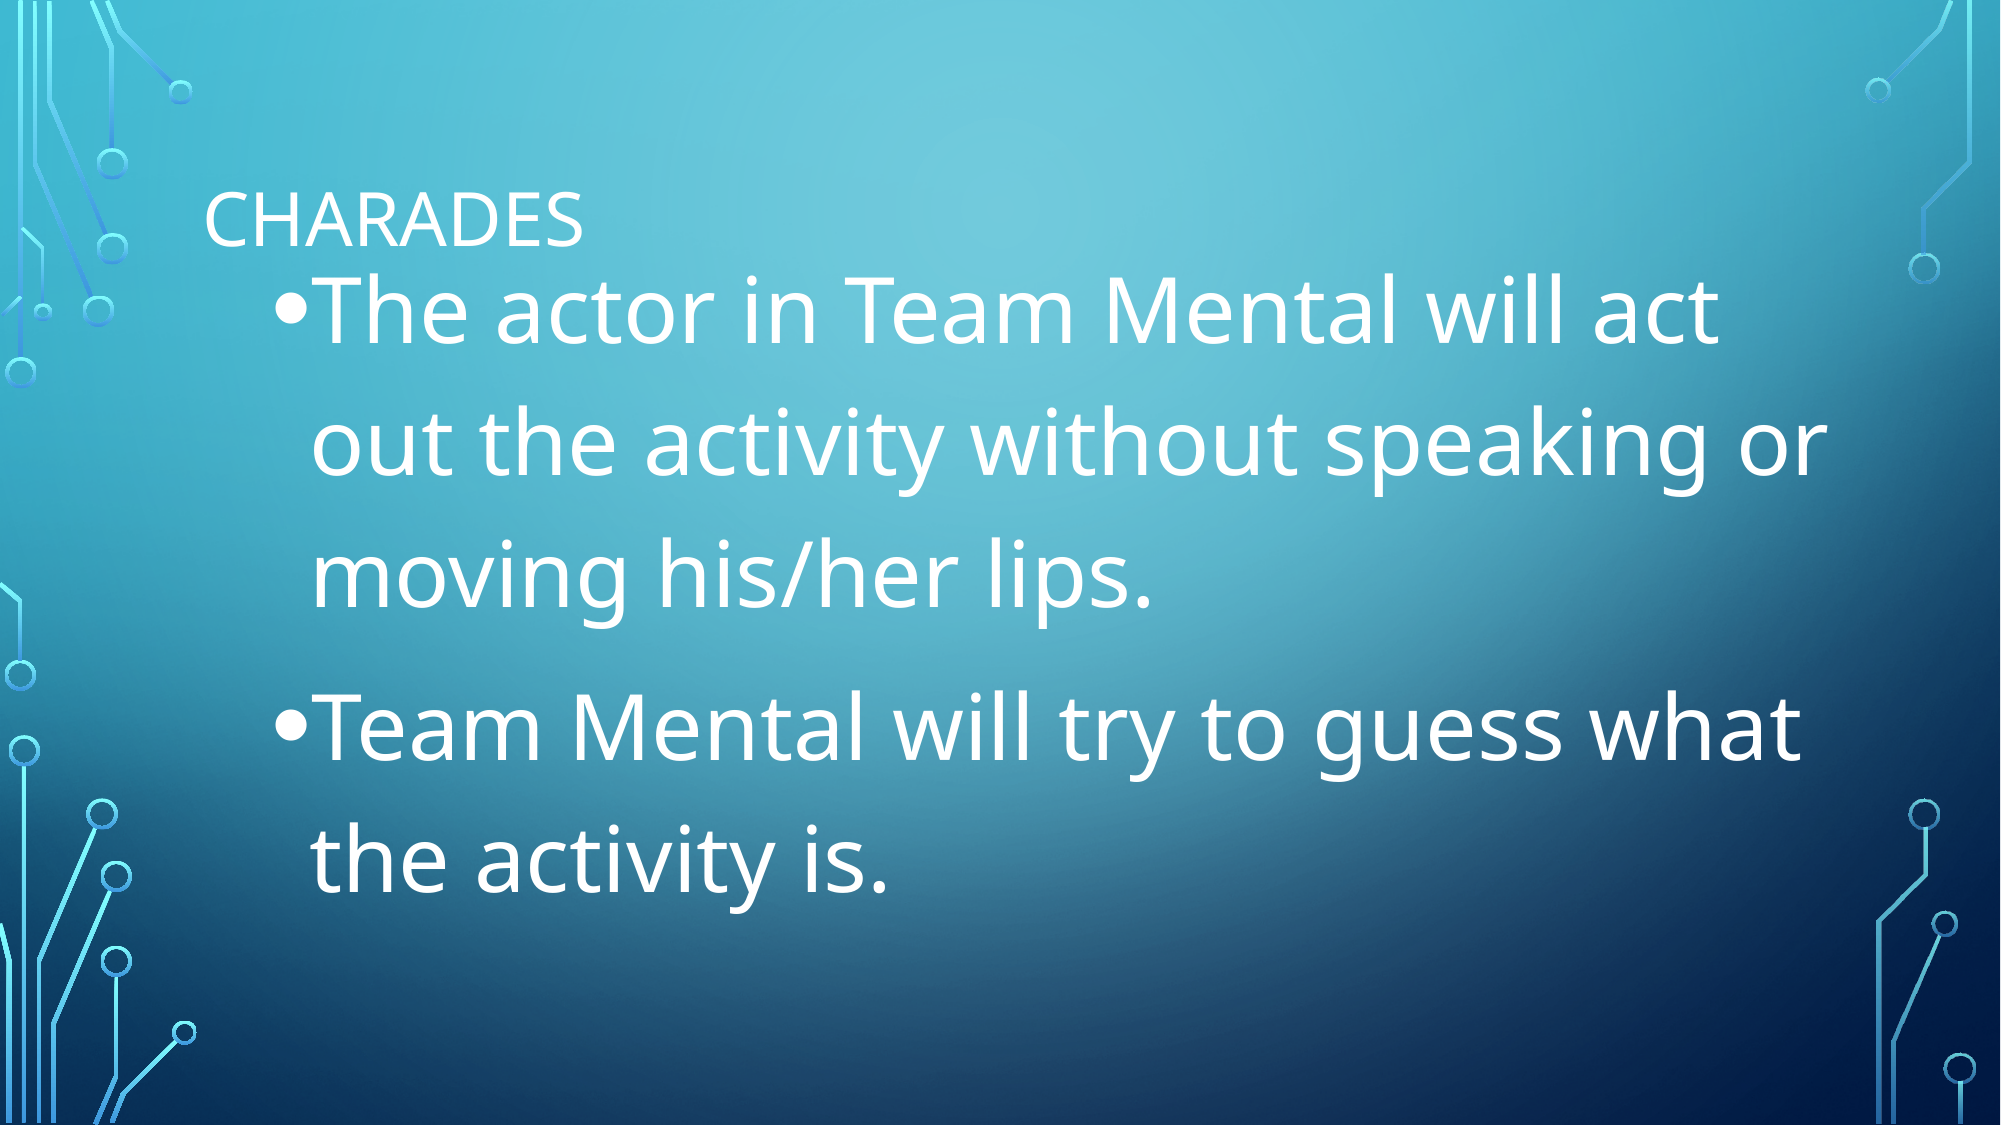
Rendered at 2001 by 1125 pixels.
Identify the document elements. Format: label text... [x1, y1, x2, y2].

title charades [187, 101, 1813, 344]
list The actor in Team Mental will act out the activity without speaking or moving his/her lips. Team Mental will try to guess what the activity is. [256, 222, 1882, 804]
